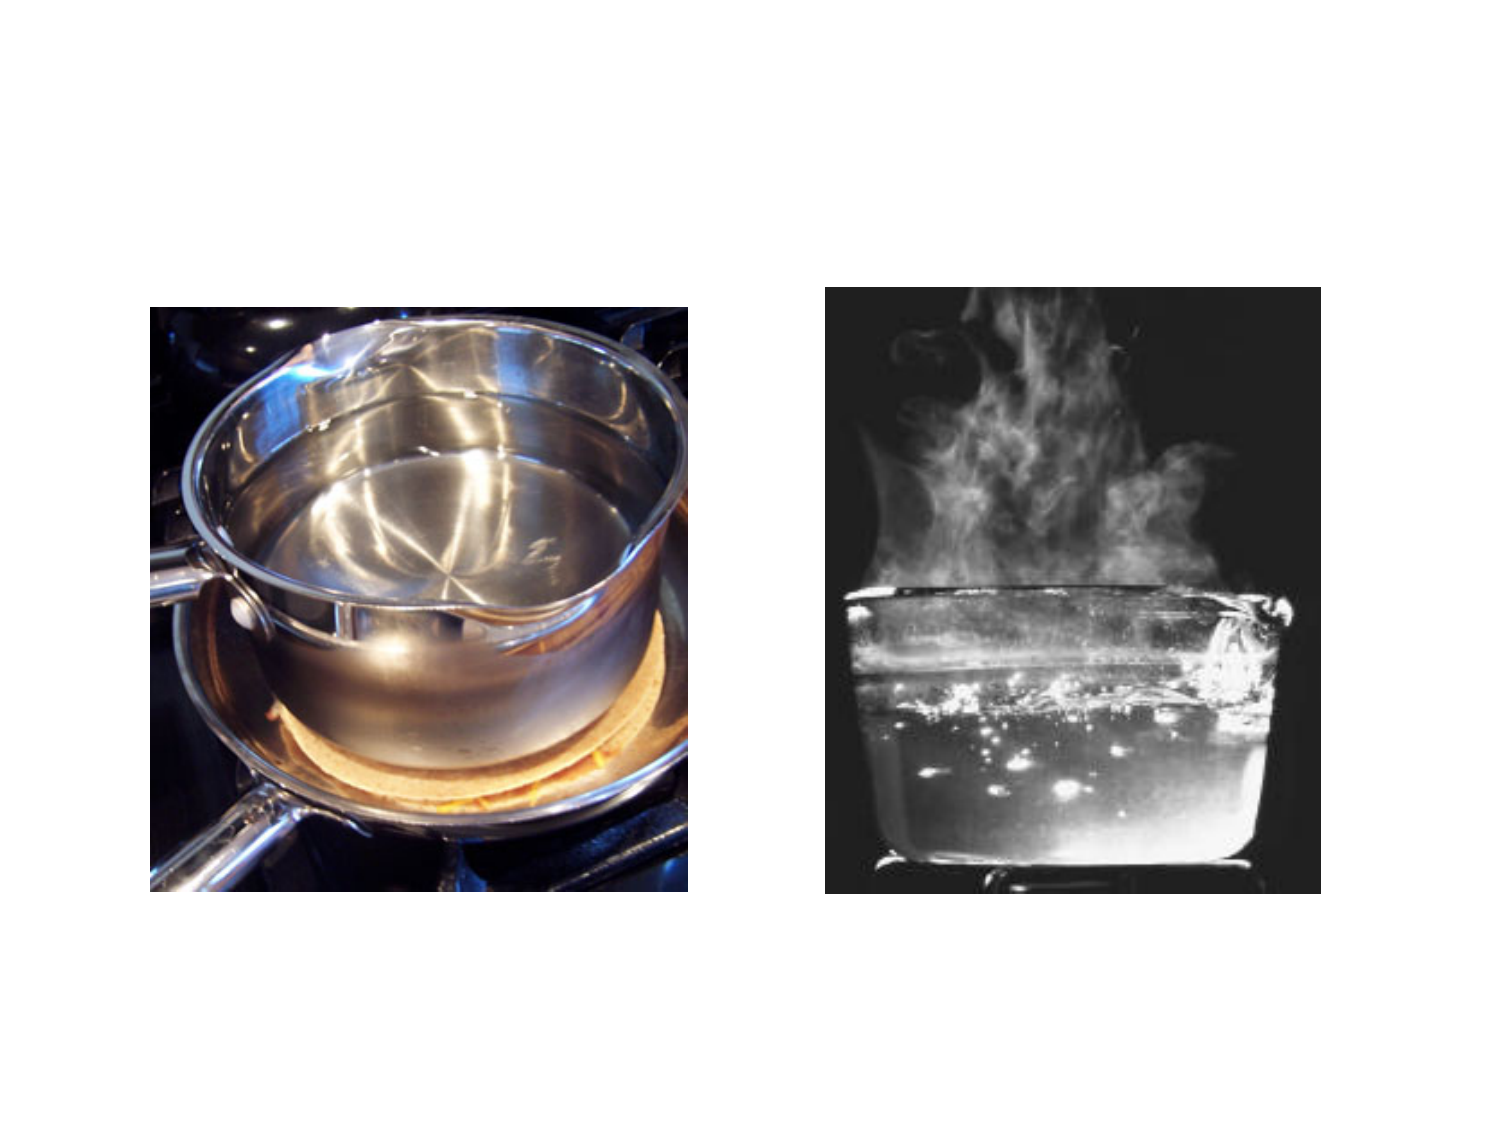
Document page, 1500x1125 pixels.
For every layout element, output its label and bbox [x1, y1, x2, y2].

picture [149, 307, 688, 892]
picture [824, 287, 1321, 894]
